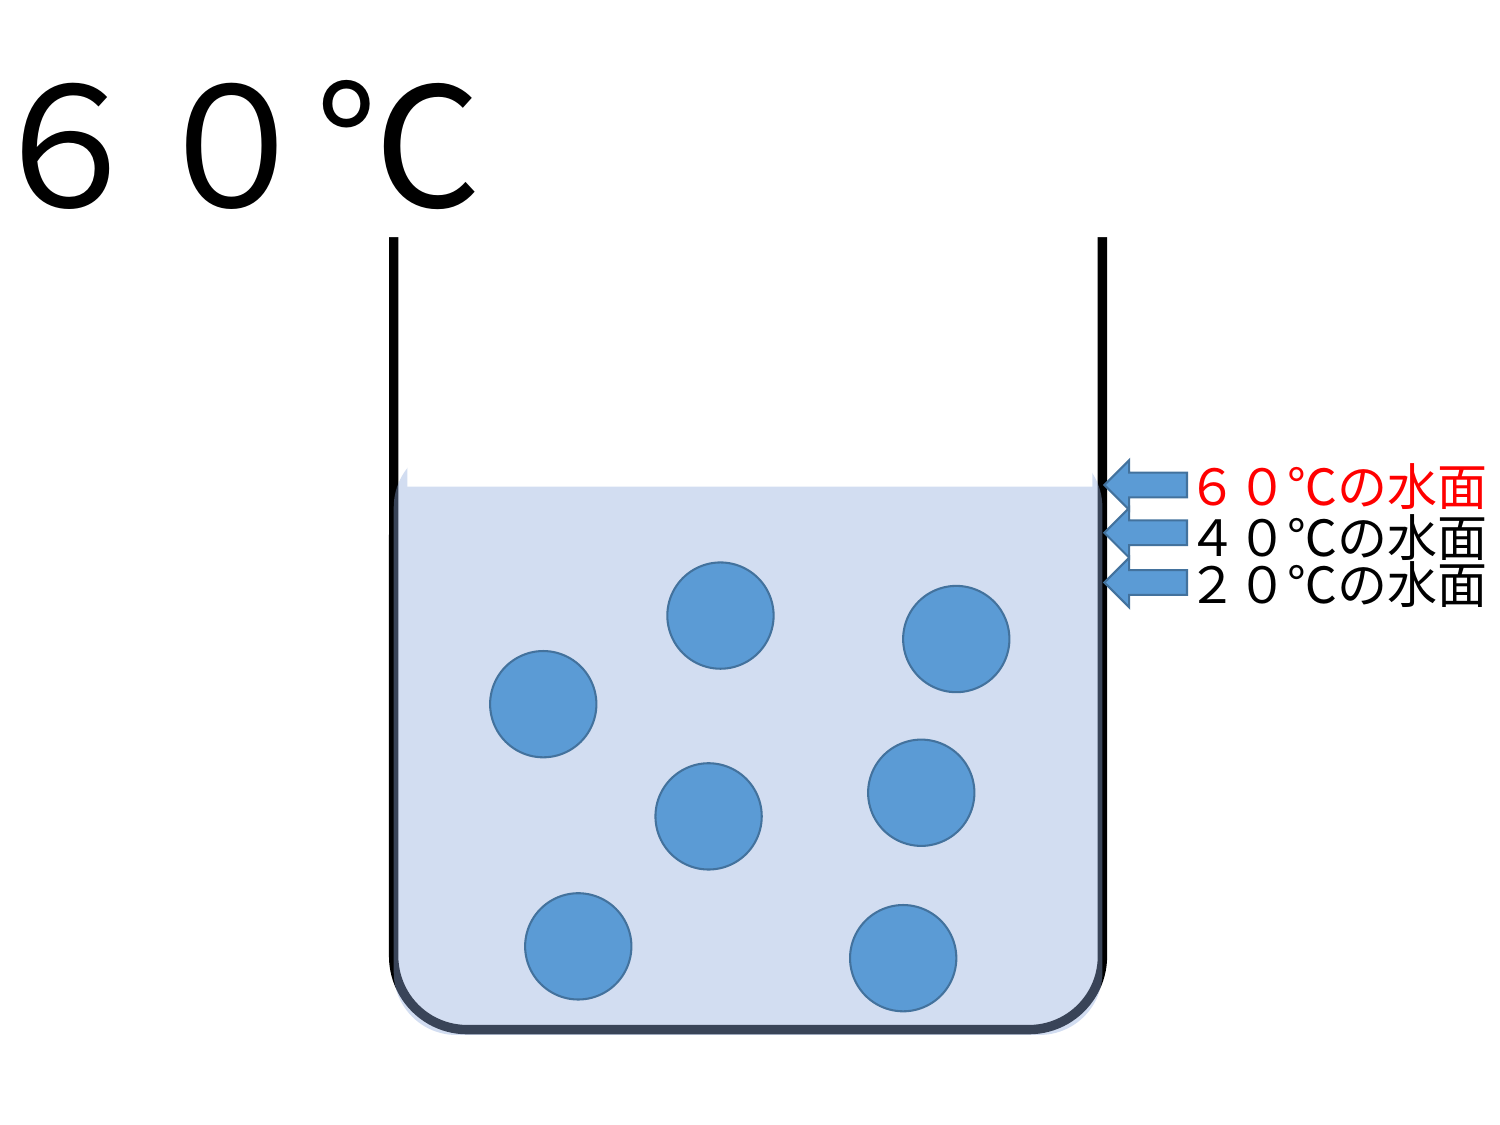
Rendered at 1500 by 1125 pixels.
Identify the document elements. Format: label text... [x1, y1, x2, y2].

text_box ２０℃の水面 [1174, 545, 1500, 621]
text_box ６０℃ [0, 33, 497, 249]
text_box ６０℃の水面 [1174, 448, 1500, 523]
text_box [310, 130, 1174, 1035]
text_box ４０℃の水面 [1174, 523, 1500, 545]
